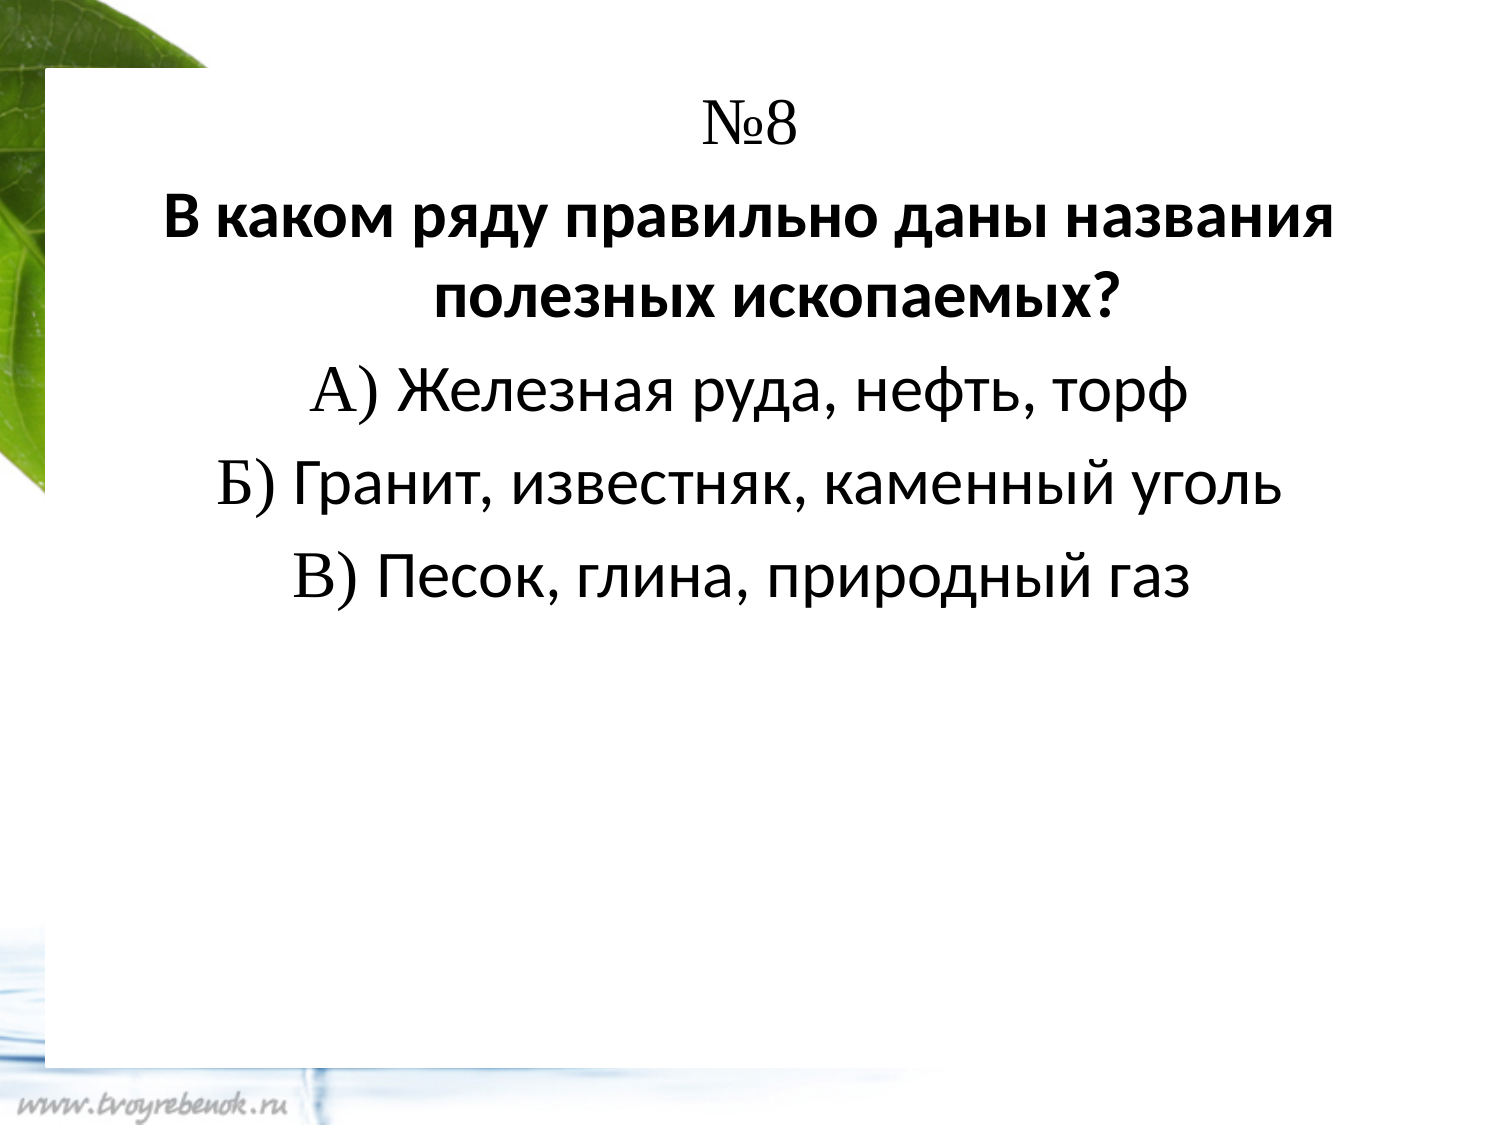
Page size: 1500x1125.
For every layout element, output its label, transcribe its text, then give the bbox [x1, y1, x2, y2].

picture [0, 0, 1500, 1125]
list №8 В каком ряду правильно даны названия полезных ископаемых? А) Железная руда, нефть, торф Б) Гранит, известняк, каменный уголь В) Песок, глина, природный газ [45, 68, 1455, 1068]
